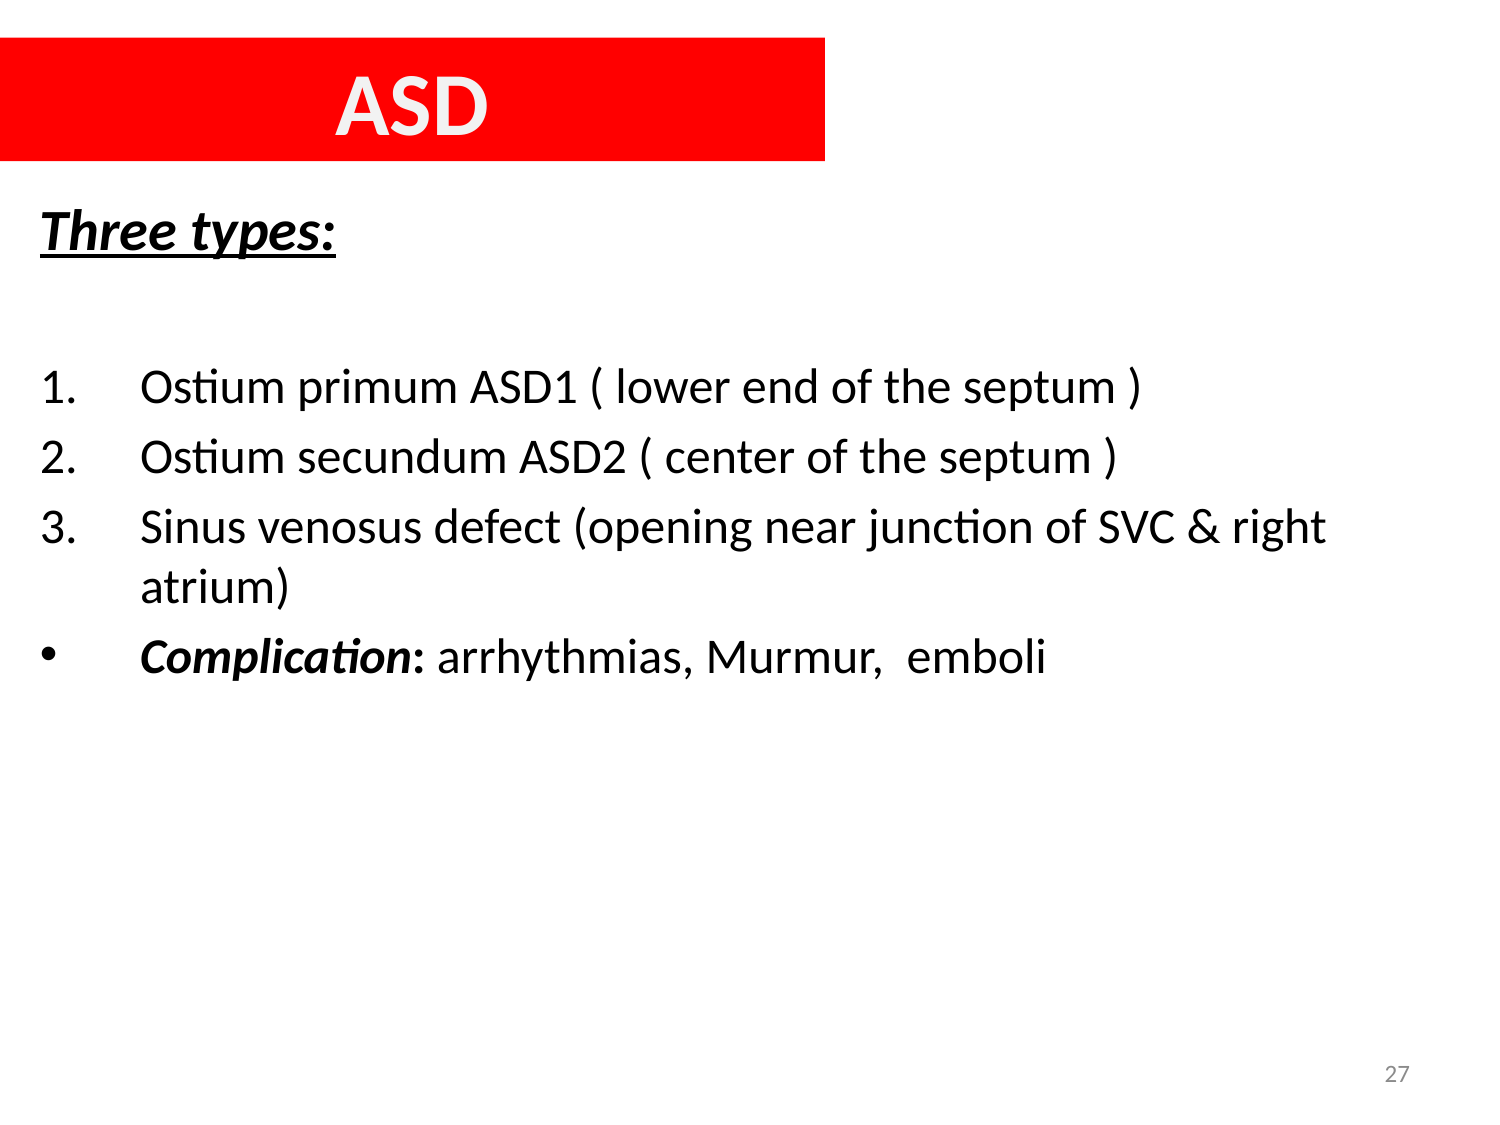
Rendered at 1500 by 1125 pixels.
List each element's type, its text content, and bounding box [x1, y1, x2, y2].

slide_number 27 [1074, 1042, 1425, 1103]
title ASD [0, 37, 825, 162]
list Three types: Ostium primum ASD1 ( lower end of the septum ) Ostium secundum ASD2 ( center of the septum ) Sinus venosus defect (opening near junction of SVC & right atrium) Complication: arrhythmias, Murmur, emboli [24, 184, 1500, 1071]
